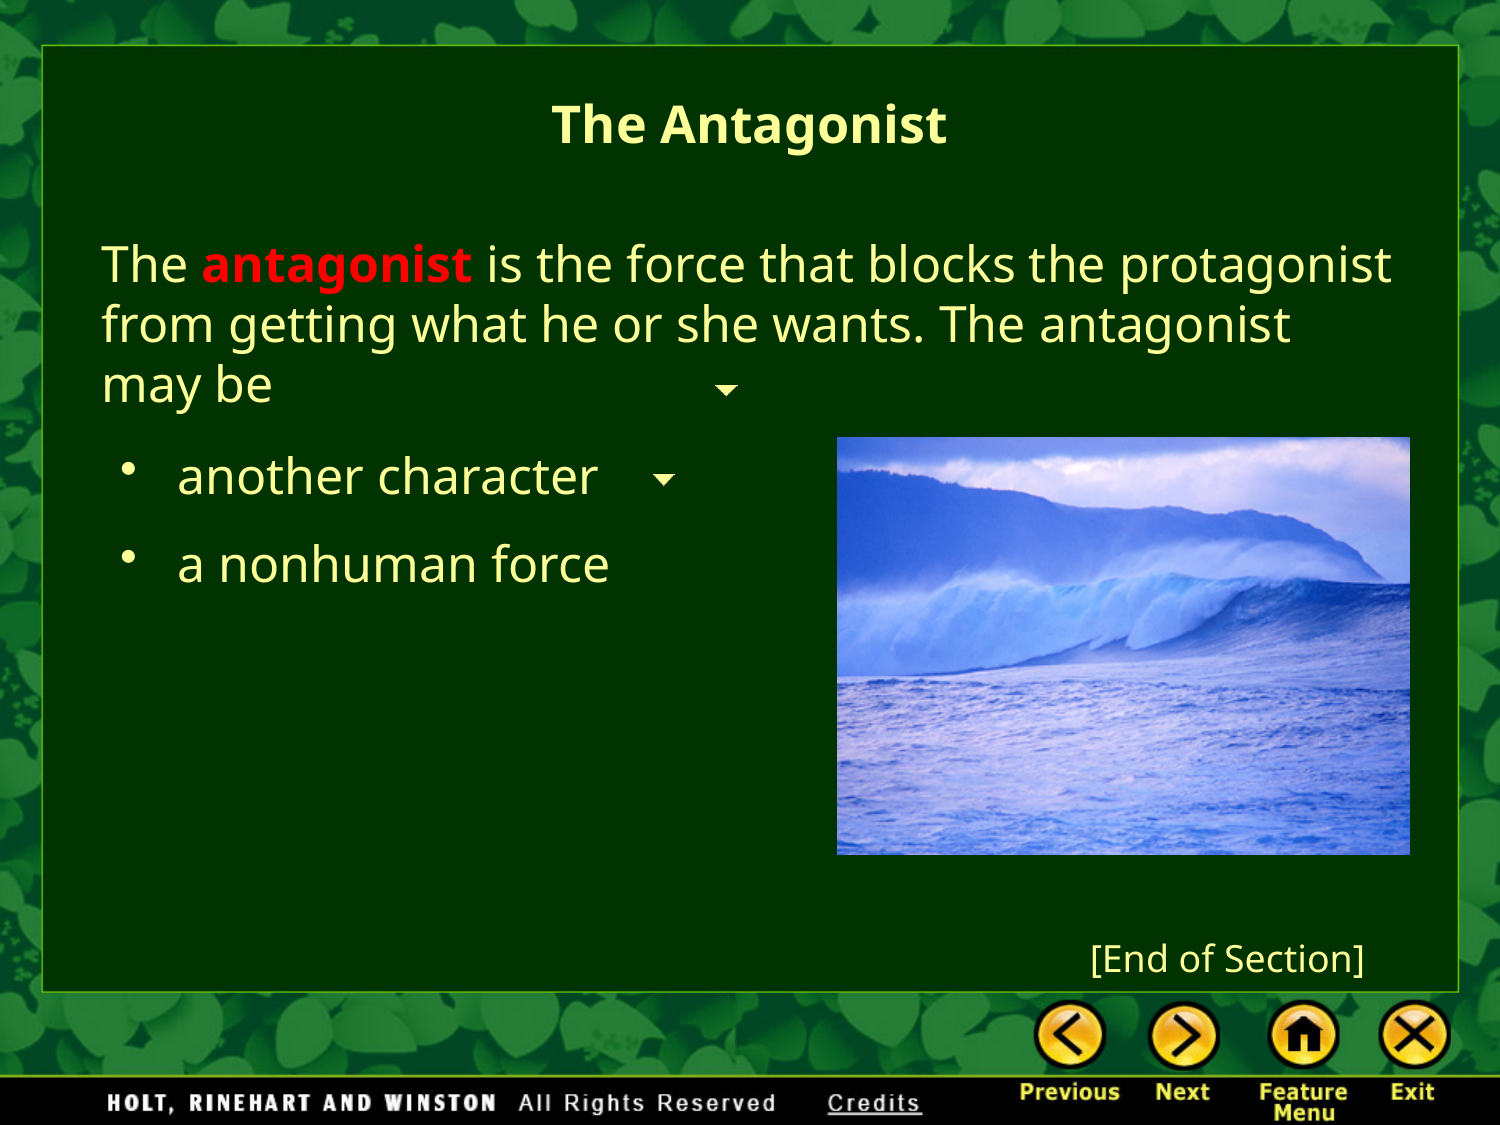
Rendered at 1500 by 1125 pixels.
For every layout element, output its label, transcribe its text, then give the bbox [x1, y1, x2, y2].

picture [0, 0, 1500, 1125]
title The Antagonist [74, 57, 1426, 188]
text_box a nonhuman force [86, 524, 832, 600]
text_box another character [86, 437, 835, 513]
text_box The antagonist is the force that blocks the protagonist from getting what he or she wants. The antagonist may be [86, 224, 1412, 420]
text_box [End of Section] [1074, 927, 1413, 987]
